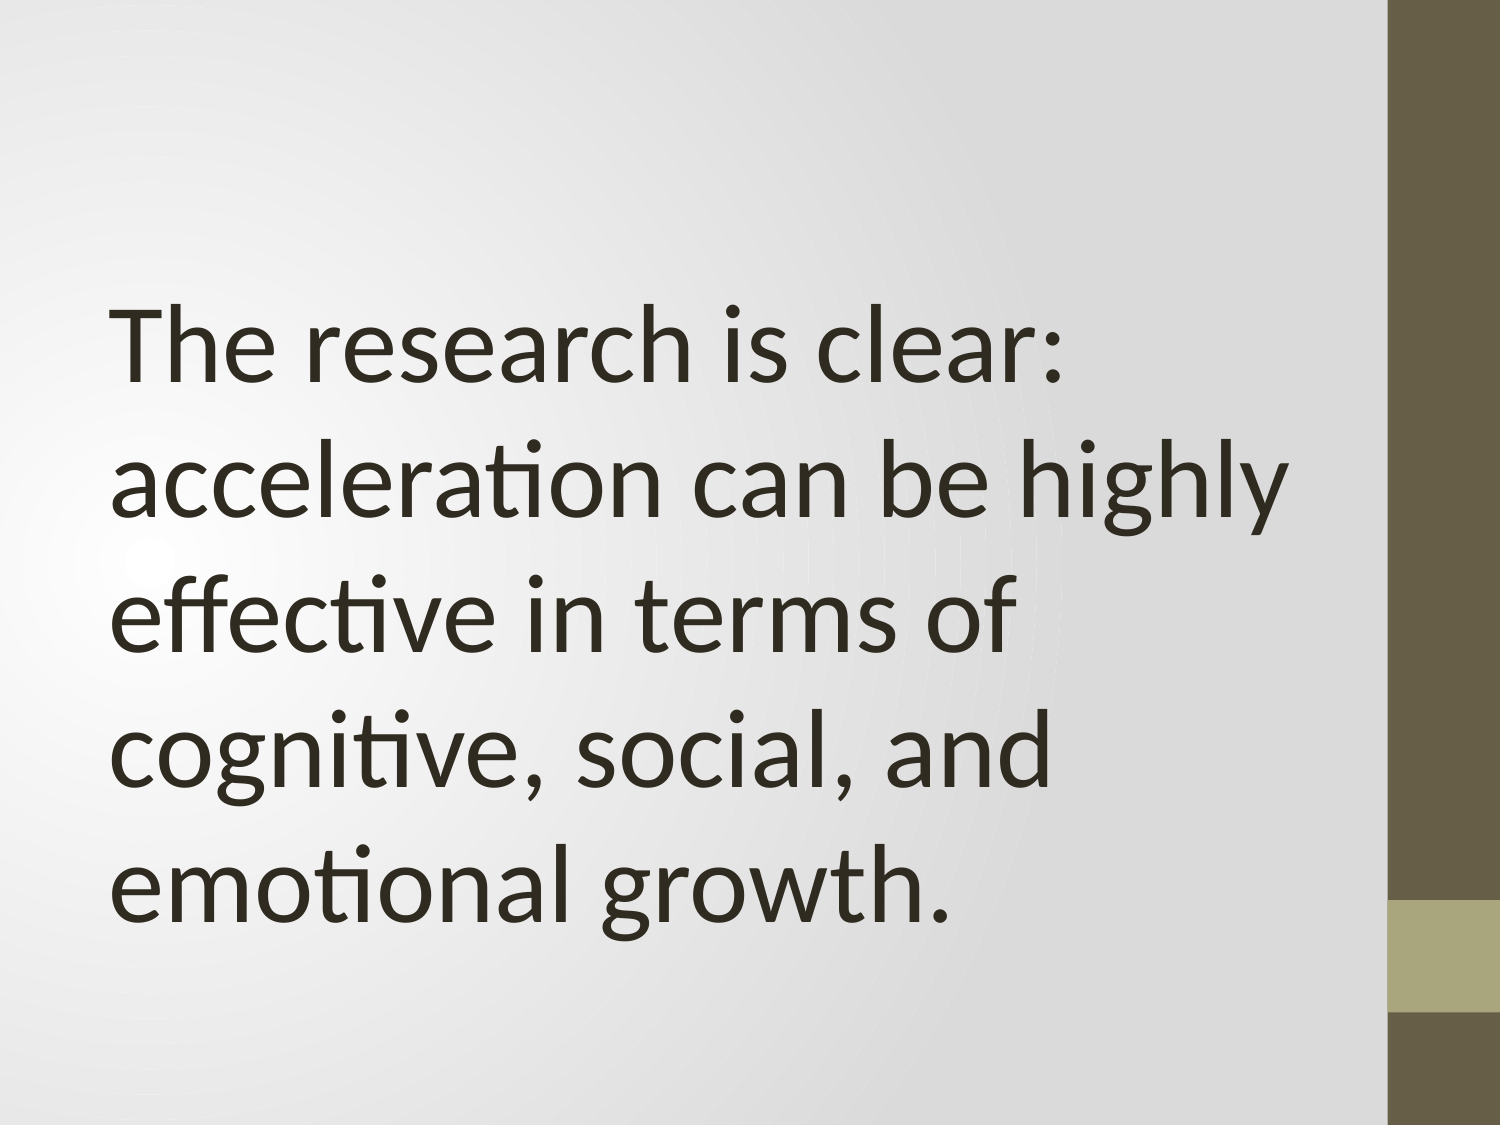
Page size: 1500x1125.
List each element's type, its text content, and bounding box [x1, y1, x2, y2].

list The research is clear: acceleration can be highly effective in terms of cognitive, social, and emotional growth. [75, 262, 1325, 1050]
